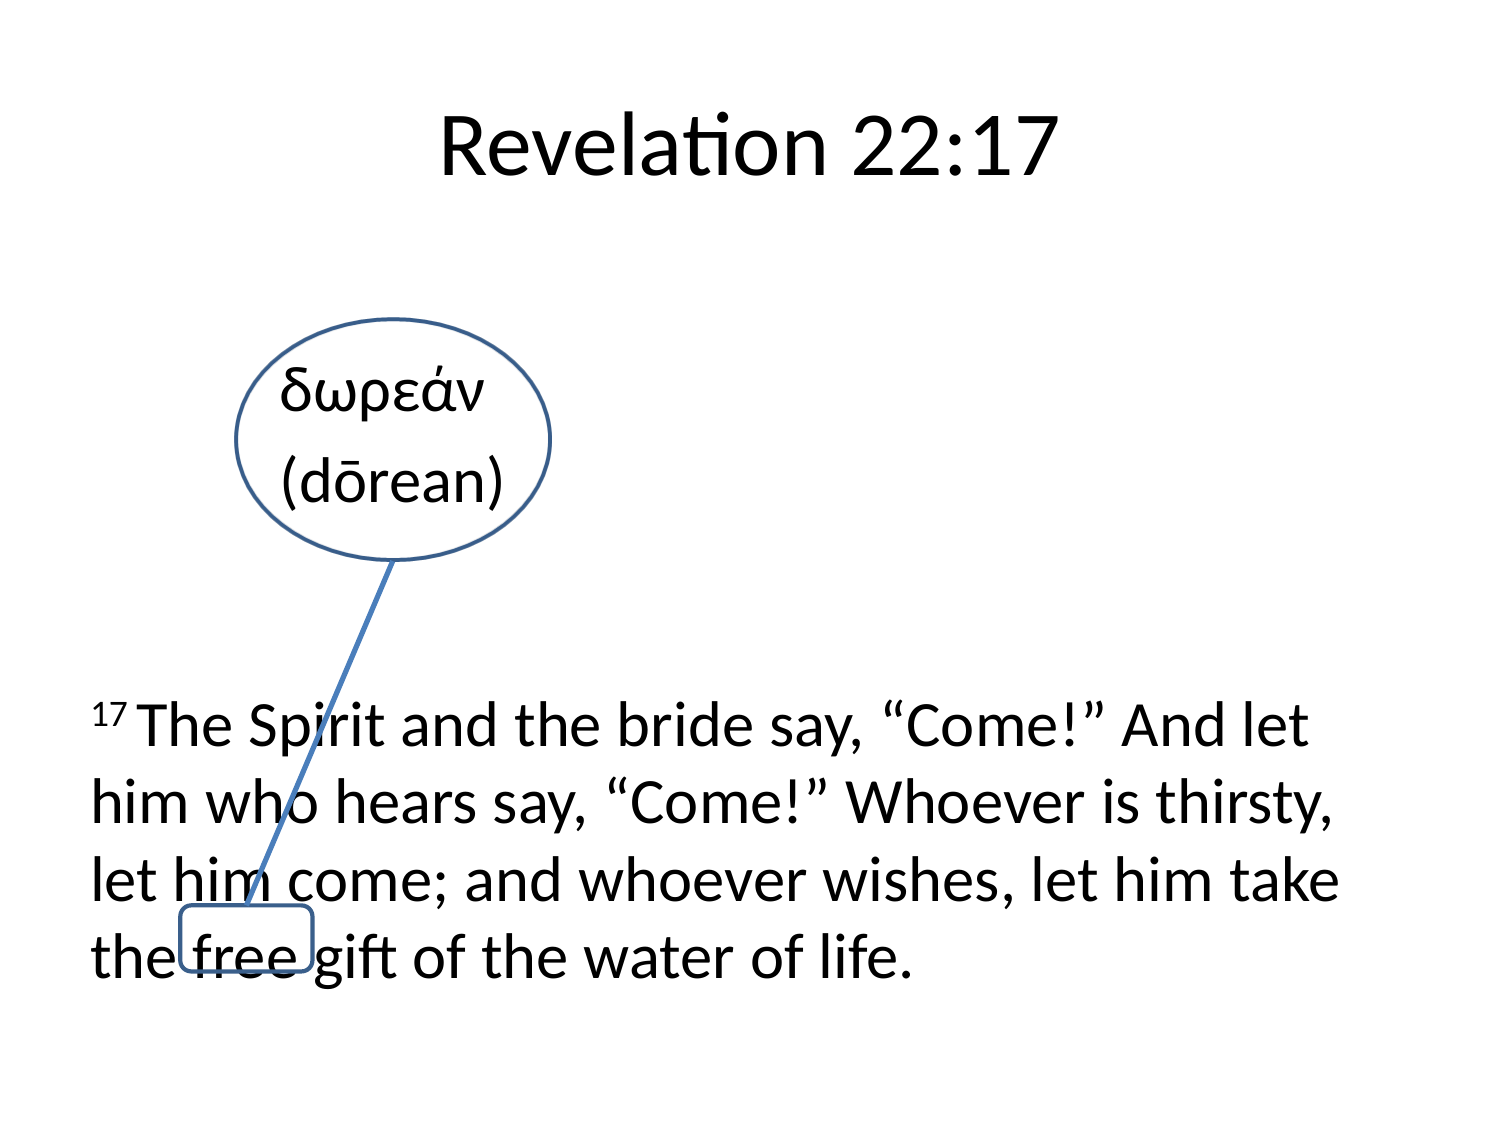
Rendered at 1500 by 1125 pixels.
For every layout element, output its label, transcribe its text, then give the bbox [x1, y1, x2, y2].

picture [234, 316, 552, 562]
text_box [178, 903, 315, 974]
title Revelation 22:17 [75, 45, 1425, 233]
list δωρεάν (dōrean) 17 The Spirit and the bride say, “Come!” And let him who hears say, “Come!” Whoever is thirsty, let him come; and whoever wishes, let him take the free gift of the water of life. [75, 262, 1425, 1005]
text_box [246, 560, 393, 906]
